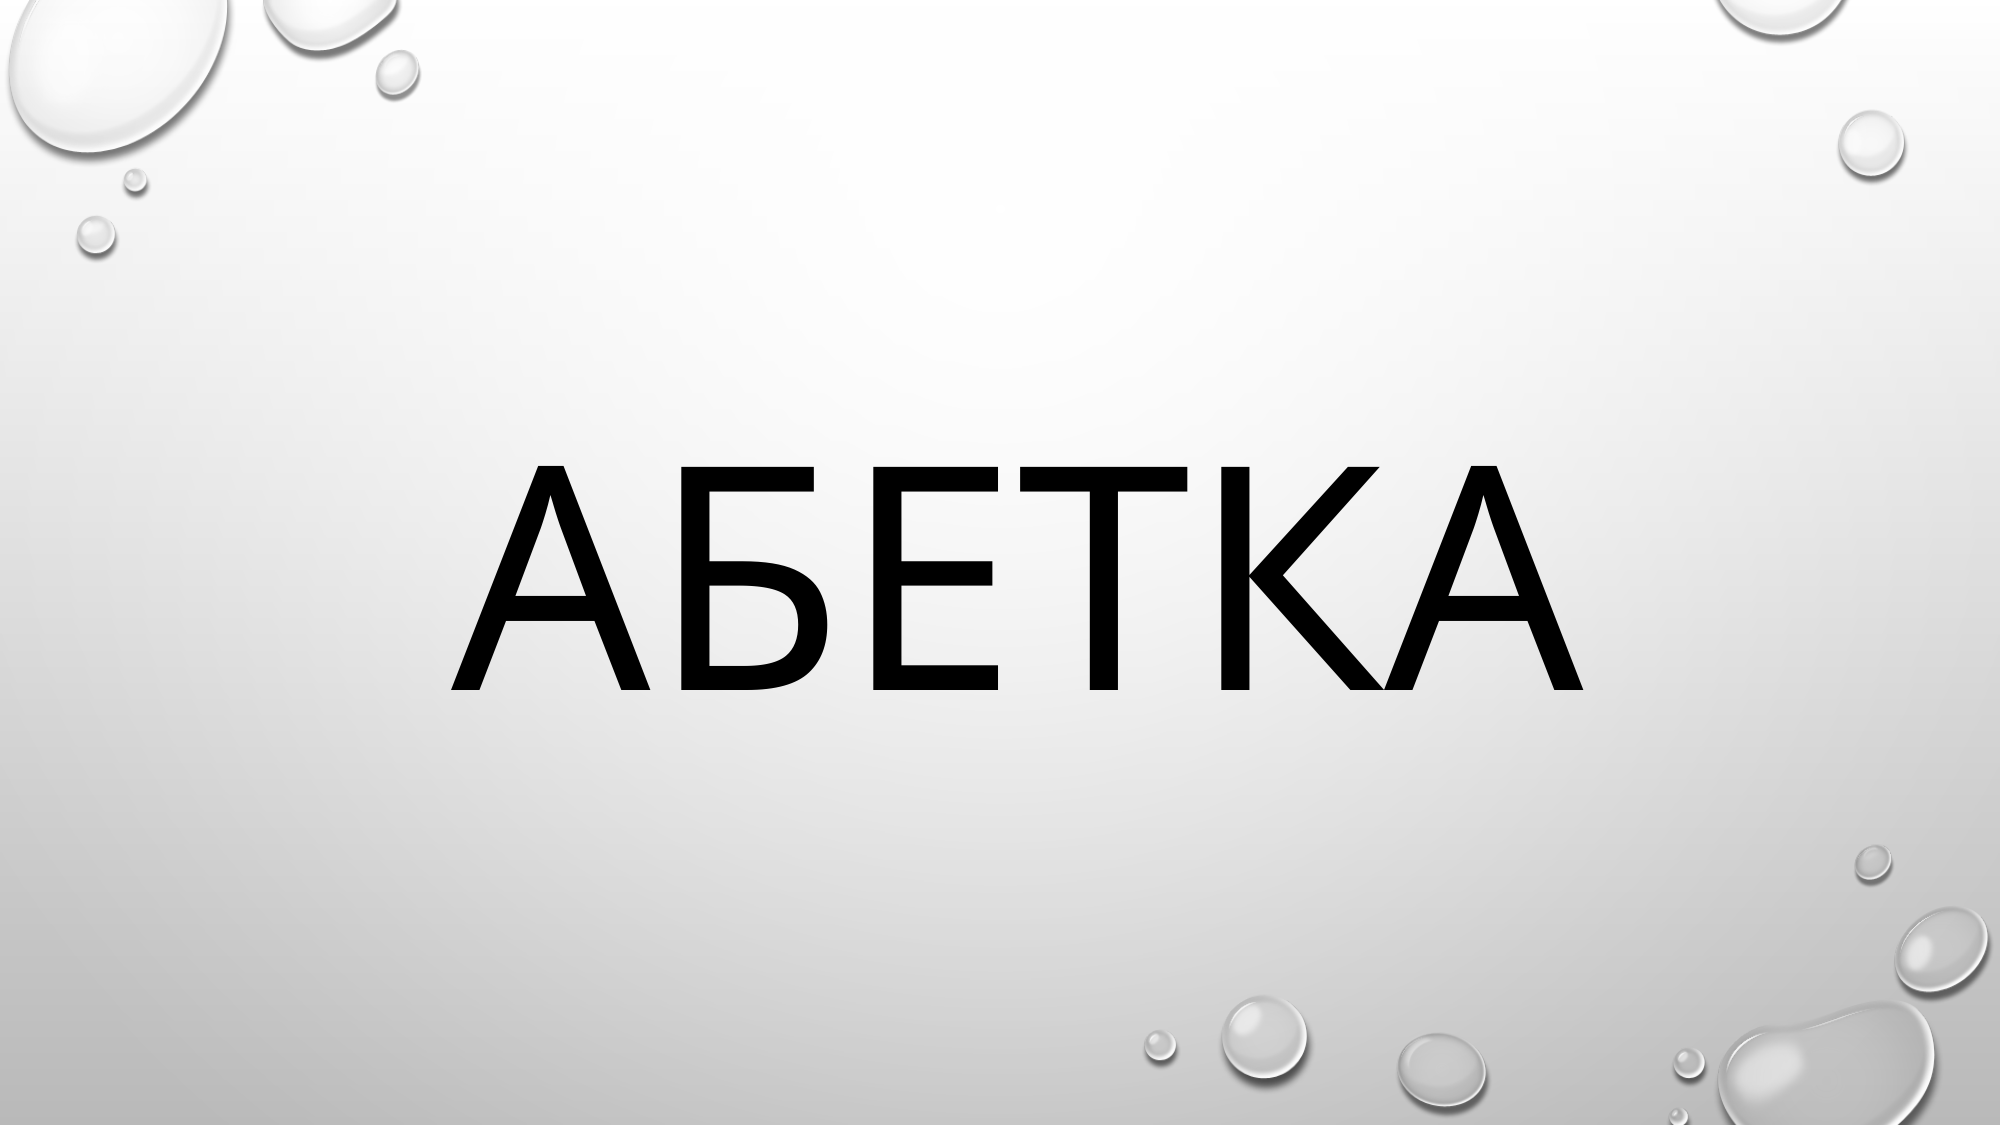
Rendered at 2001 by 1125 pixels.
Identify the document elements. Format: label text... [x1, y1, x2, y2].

title абетка [149, 135, 1886, 775]
picture [0, 0, 2000, 1125]
